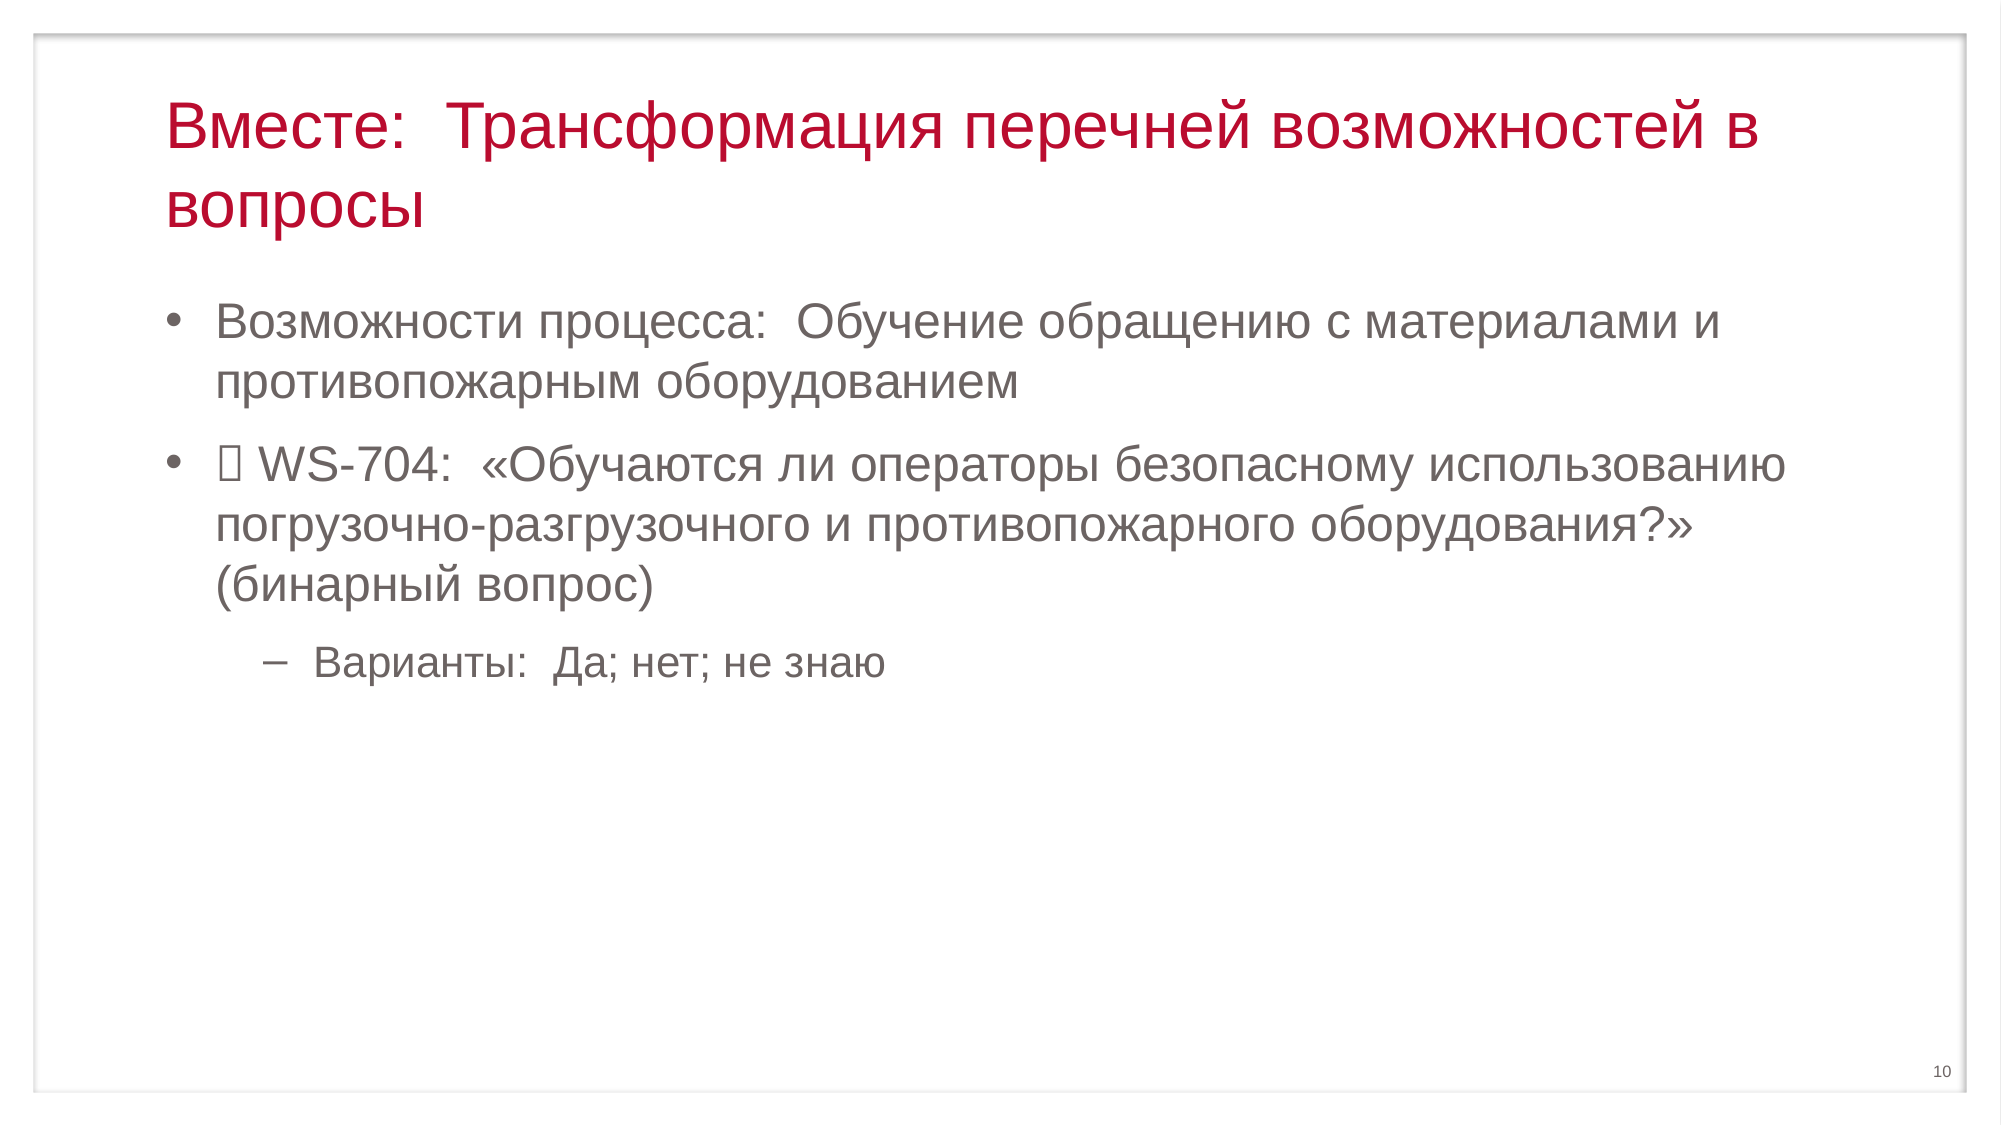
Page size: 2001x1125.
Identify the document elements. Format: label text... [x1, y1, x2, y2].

title Вместе: Трансформация перечней возможностей в вопросы [150, 72, 1851, 249]
list Возможности процесса: Обучение обращению с материалами и противопожарным оборудованием  WS-704: «Обучаются ли операторы безопасному использованию погрузочно-разгрузочного и противопожарного оборудования?» (бинарный вопрос) Варианты: Да; нет; не знаю [150, 281, 1850, 976]
slide_number 10 [1500, 1053, 1967, 1089]
